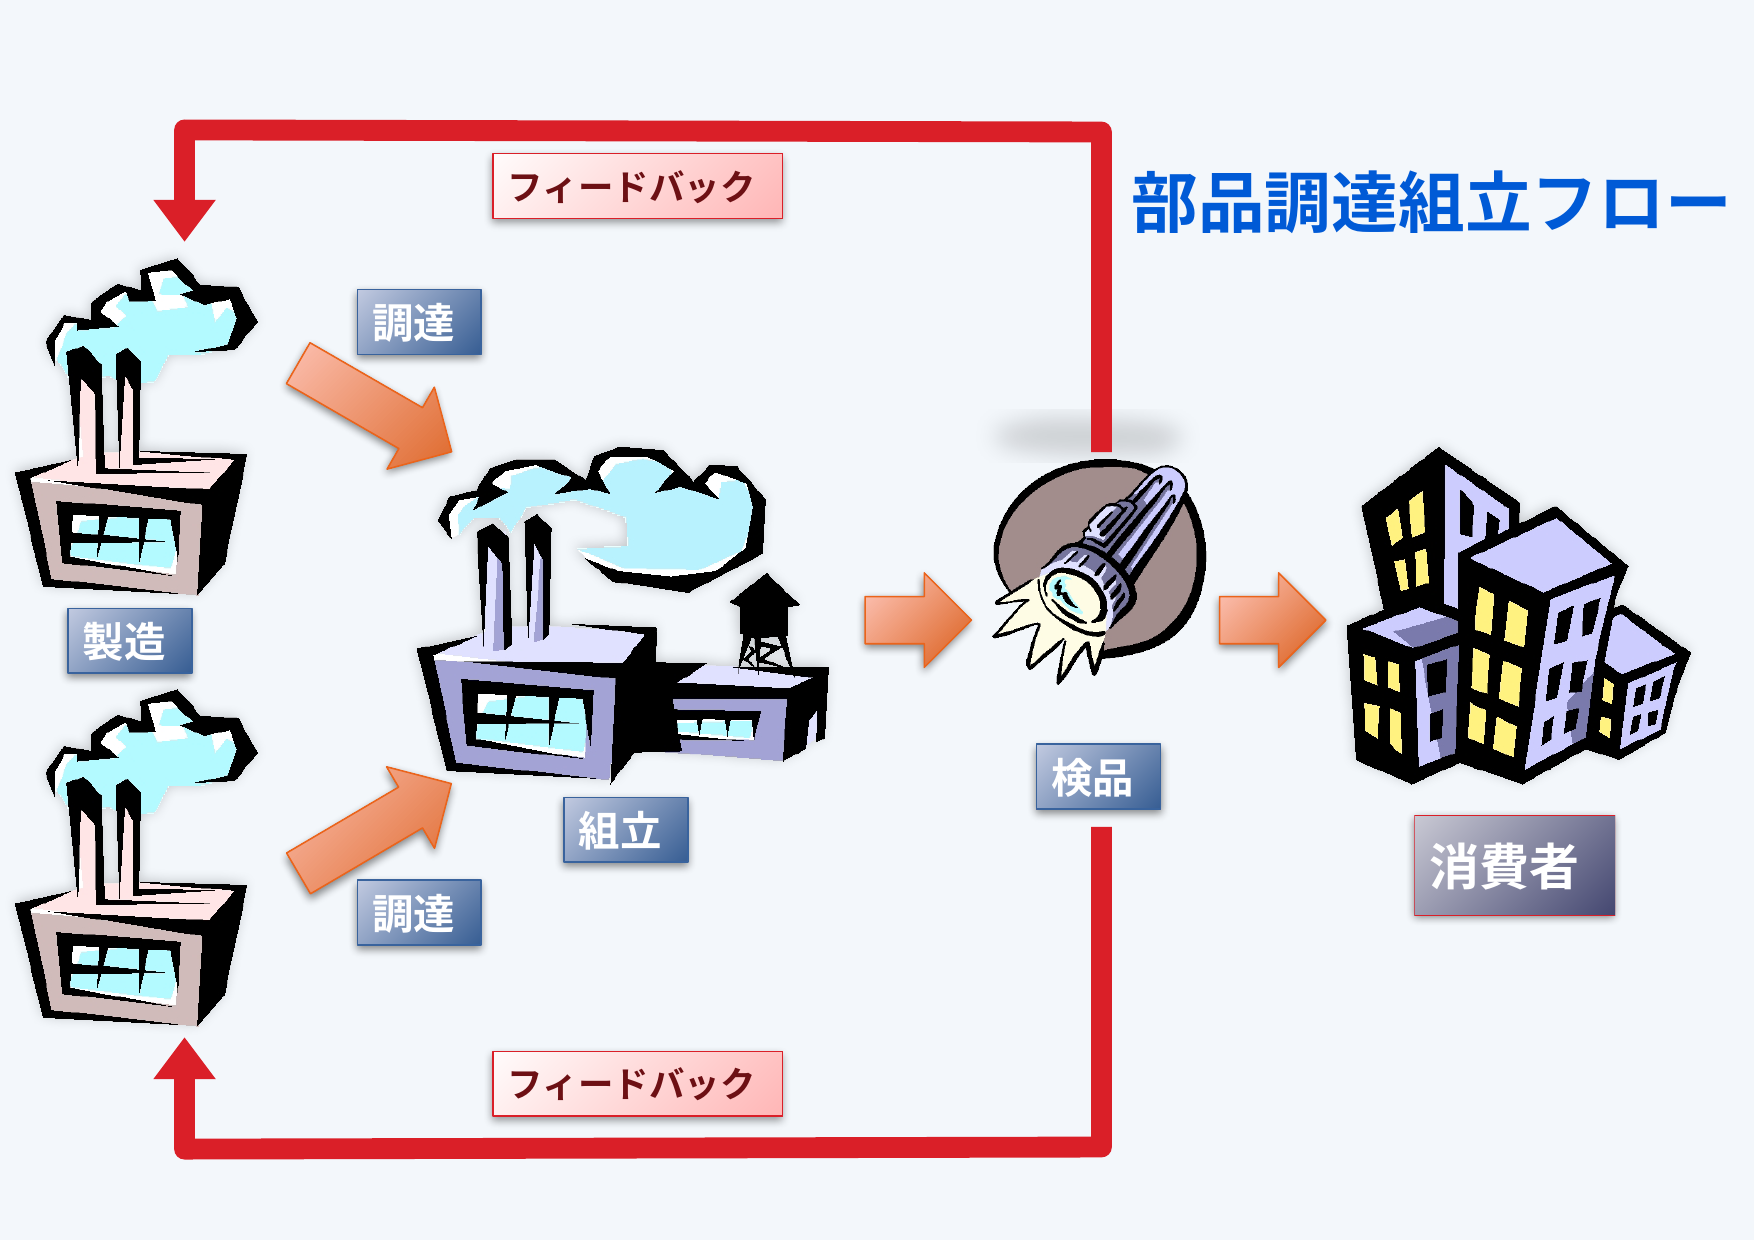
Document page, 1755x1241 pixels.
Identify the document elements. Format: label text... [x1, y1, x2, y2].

picture [1345, 444, 1693, 786]
text_box フィードバック [492, 1051, 783, 1117]
text_box [178, 129, 1103, 453]
text_box 組立 [563, 797, 689, 863]
text_box [285, 766, 449, 895]
text_box [178, 826, 1103, 1150]
text_box [1218, 572, 1327, 669]
text_box フィードバック [492, 153, 783, 219]
text_box 消費者 [1414, 815, 1616, 916]
picture [416, 444, 831, 786]
picture [14, 255, 260, 597]
text_box 部品調達組立フロー [1116, 153, 1748, 249]
picture [992, 457, 1208, 686]
text_box 調達 [357, 289, 482, 355]
text_box [864, 572, 973, 669]
text_box 調達 [357, 879, 482, 946]
text_box 製造 [67, 608, 193, 674]
text_box [285, 342, 450, 470]
text_box 検品 [1036, 743, 1161, 810]
picture [14, 686, 260, 1028]
